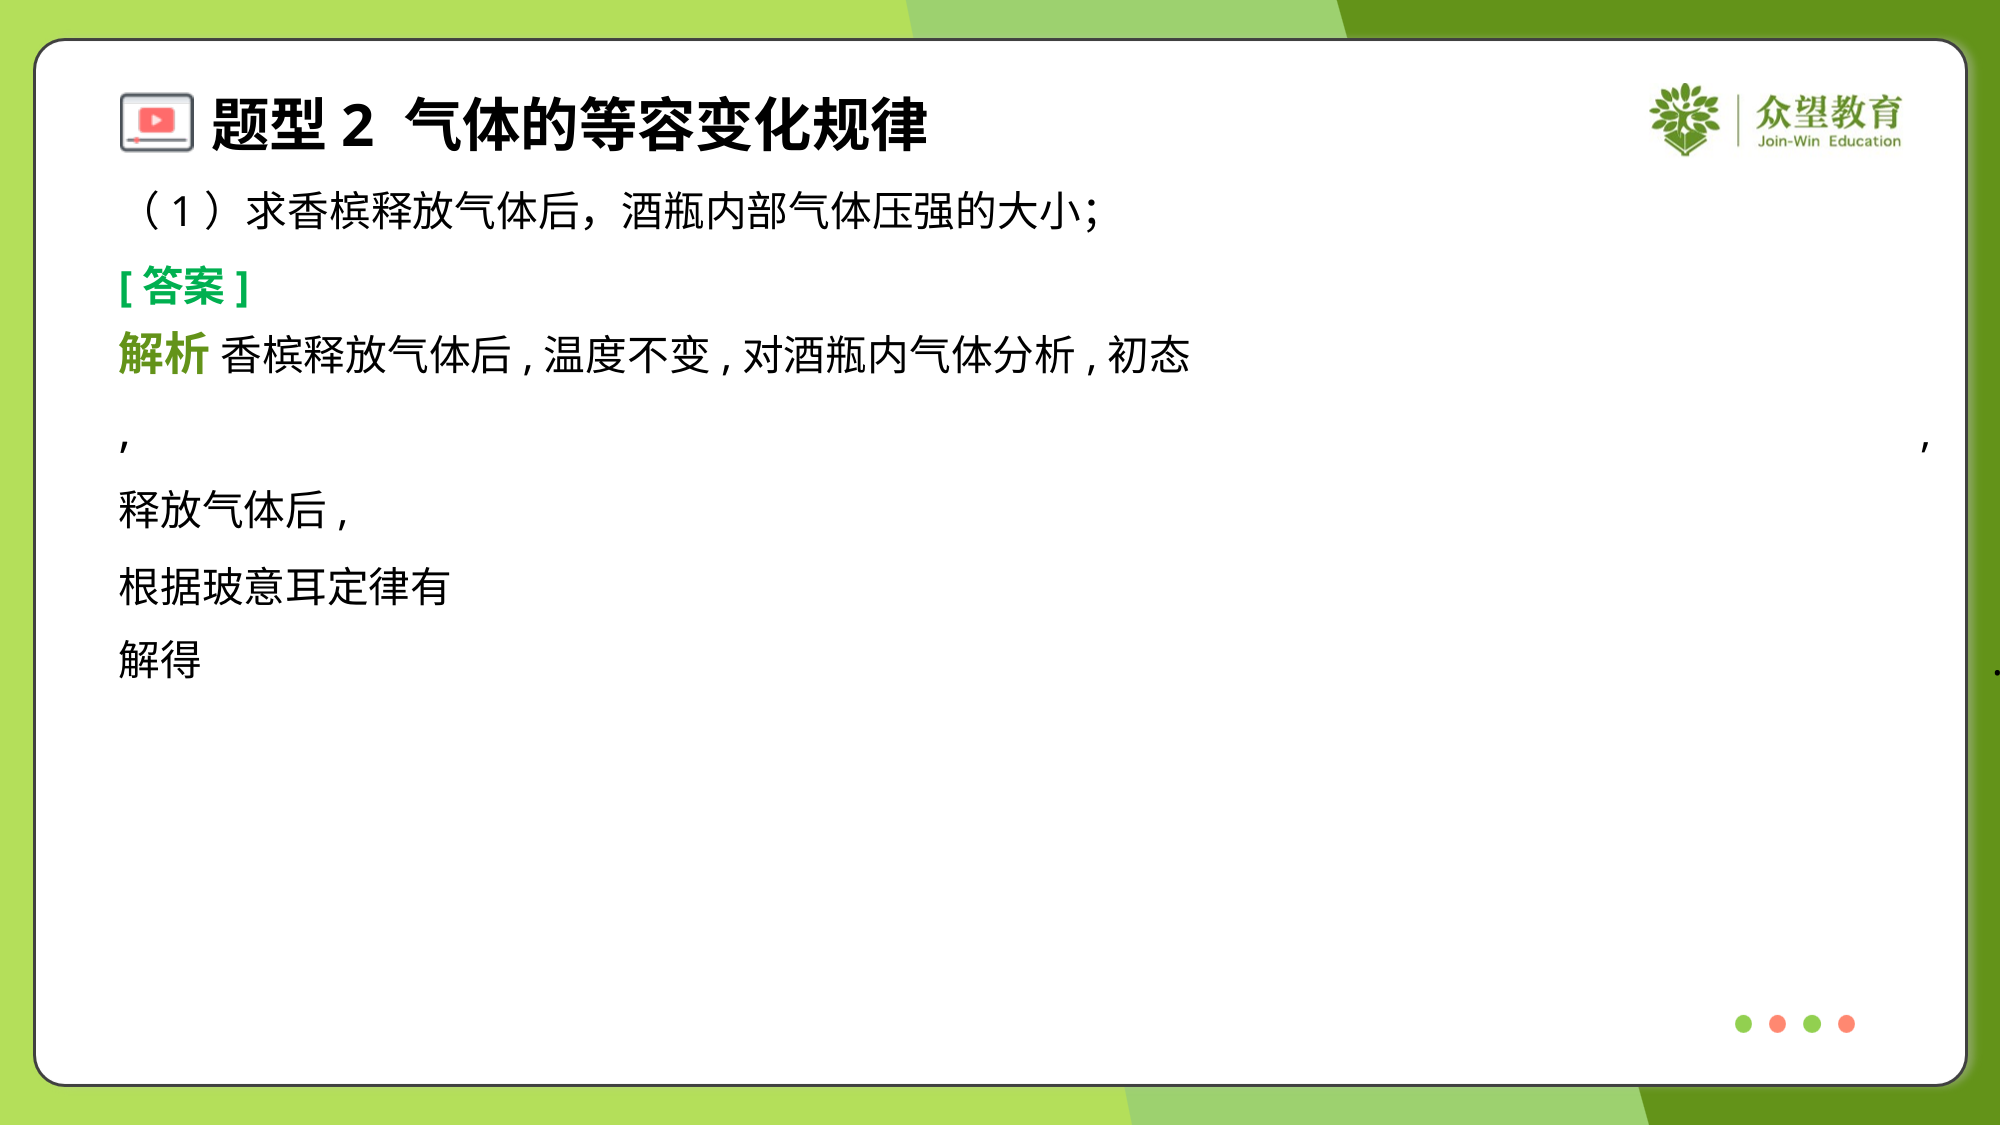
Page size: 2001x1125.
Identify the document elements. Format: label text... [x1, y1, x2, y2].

text_box （1）求香槟释放气体后，酒瓶内部气体压强的大小； [118, 159, 1883, 227]
picture [0, 0, 2000, 1125]
